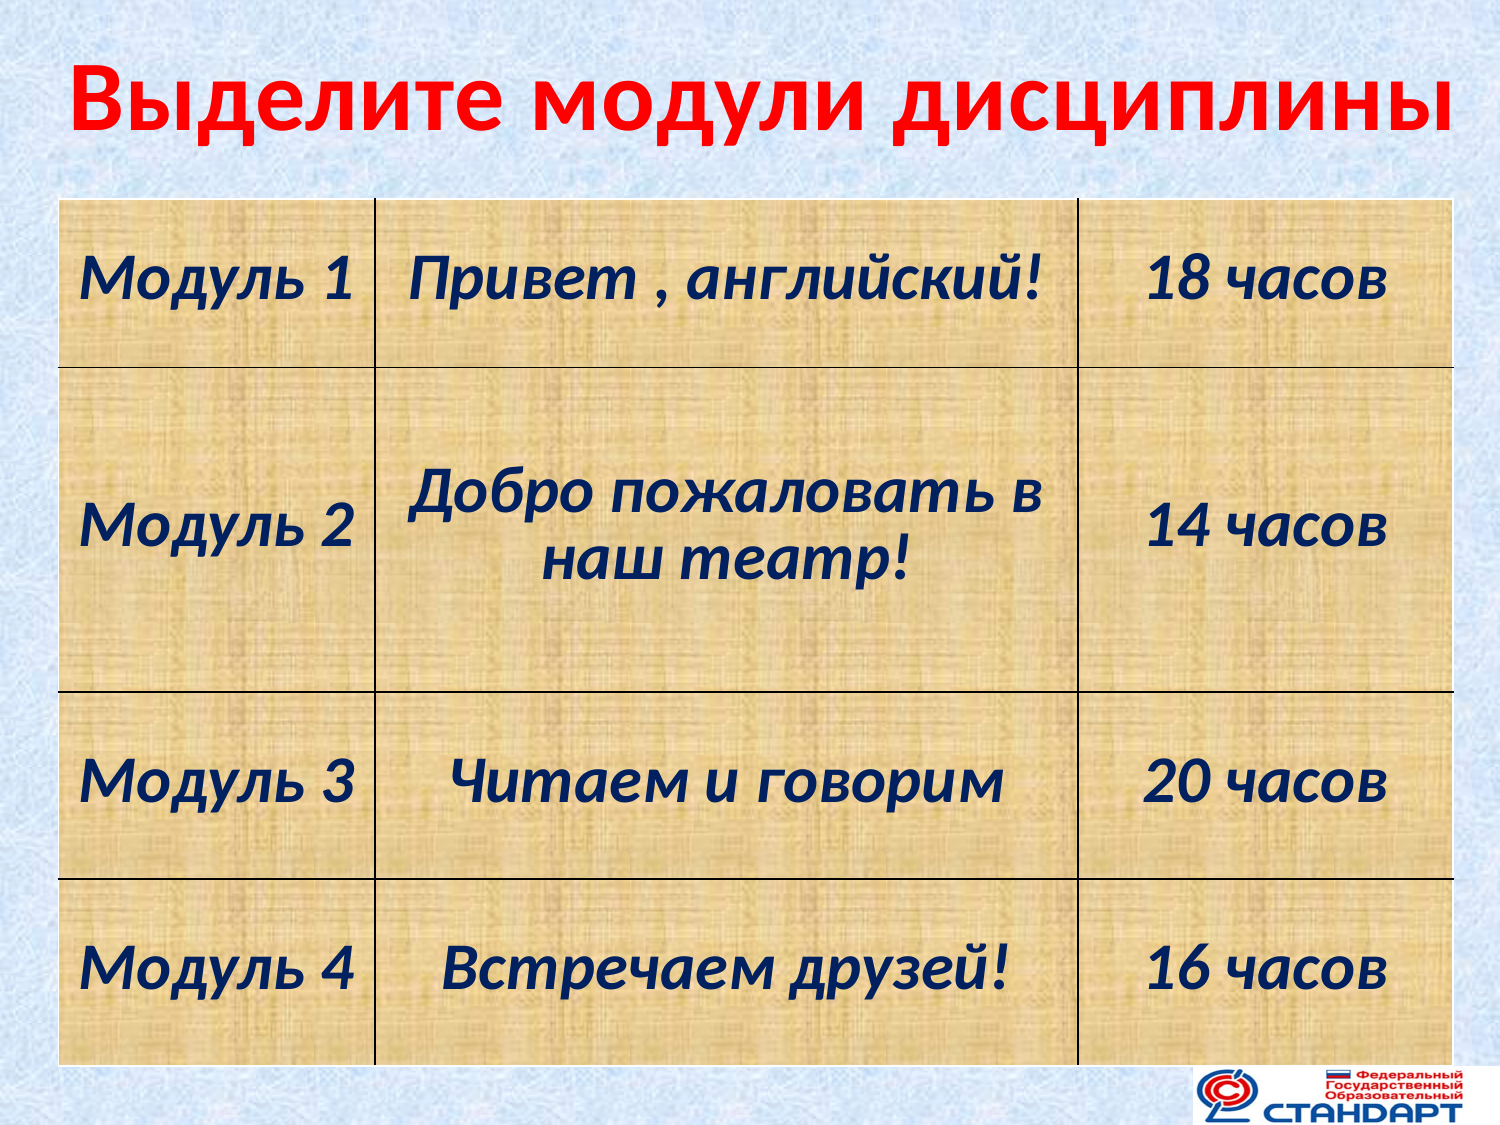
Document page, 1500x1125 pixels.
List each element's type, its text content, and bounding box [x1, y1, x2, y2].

table_cell Модуль 2 [59, 368, 374, 691]
table_cell Встречаем друзей! [376, 880, 1077, 1065]
table_header 18 часов [1079, 200, 1452, 367]
table_cell Модуль 3 [59, 693, 374, 878]
table_cell Модуль 4 [59, 880, 374, 1065]
table_header Модуль 1 [59, 200, 374, 367]
text_box Выделите модули дисциплины [53, 23, 1474, 159]
table_header Привет , английский! [376, 200, 1077, 367]
table_cell 20 часов [1079, 693, 1452, 878]
picture [0, 0, 1500, 1125]
table_cell 14 часов [1079, 368, 1452, 691]
table_cell Добро пожаловать в наш театр! [376, 368, 1077, 691]
table_cell 16 часов [1079, 880, 1452, 1065]
table_cell Читаем и говорим [376, 693, 1077, 878]
